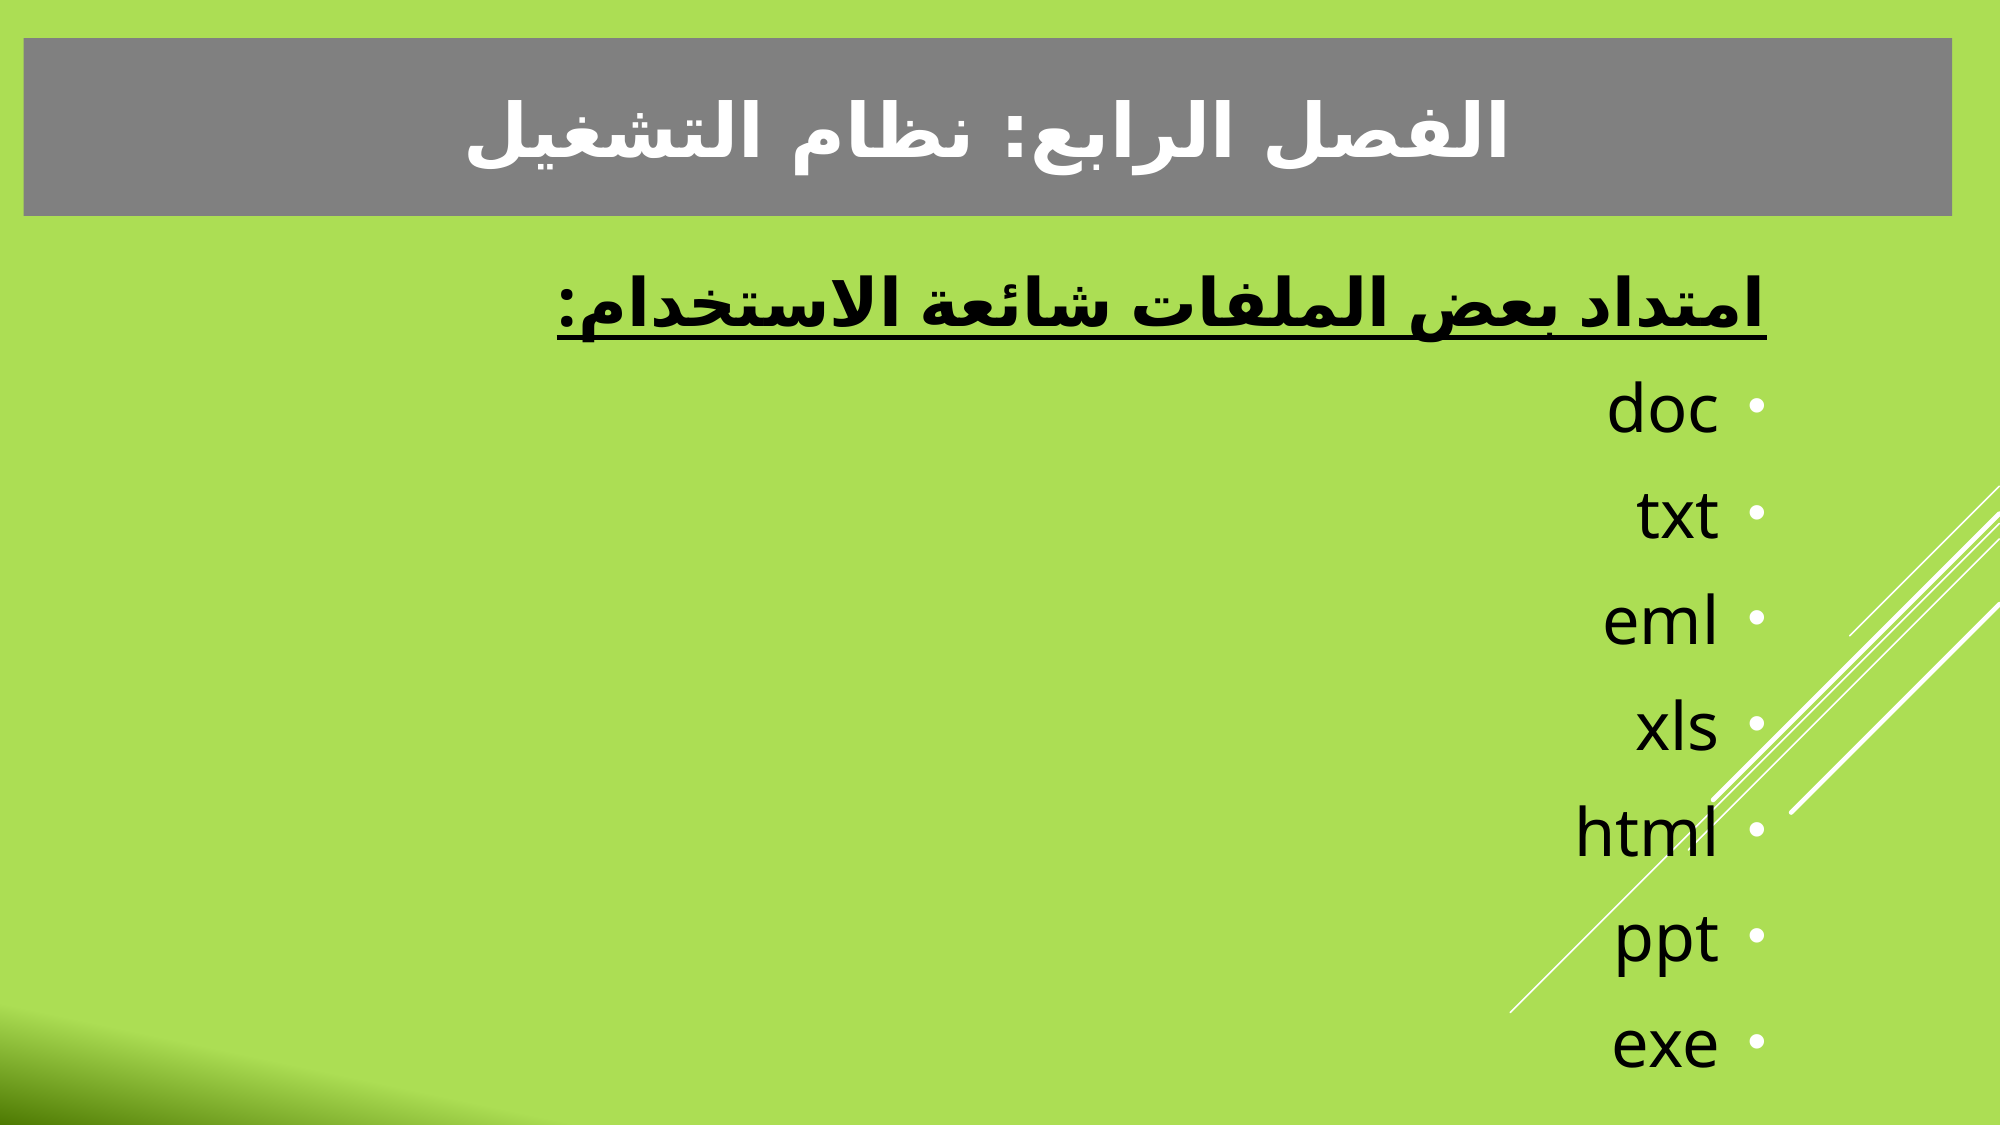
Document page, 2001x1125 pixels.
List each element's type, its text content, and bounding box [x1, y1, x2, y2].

list امتداد بعض الملفات شائعة الاستخدام: doc txt eml xls html ppt exe [355, 215, 1782, 1125]
text_box الفصل الرابع: نظام التشغيل [23, 38, 1953, 216]
